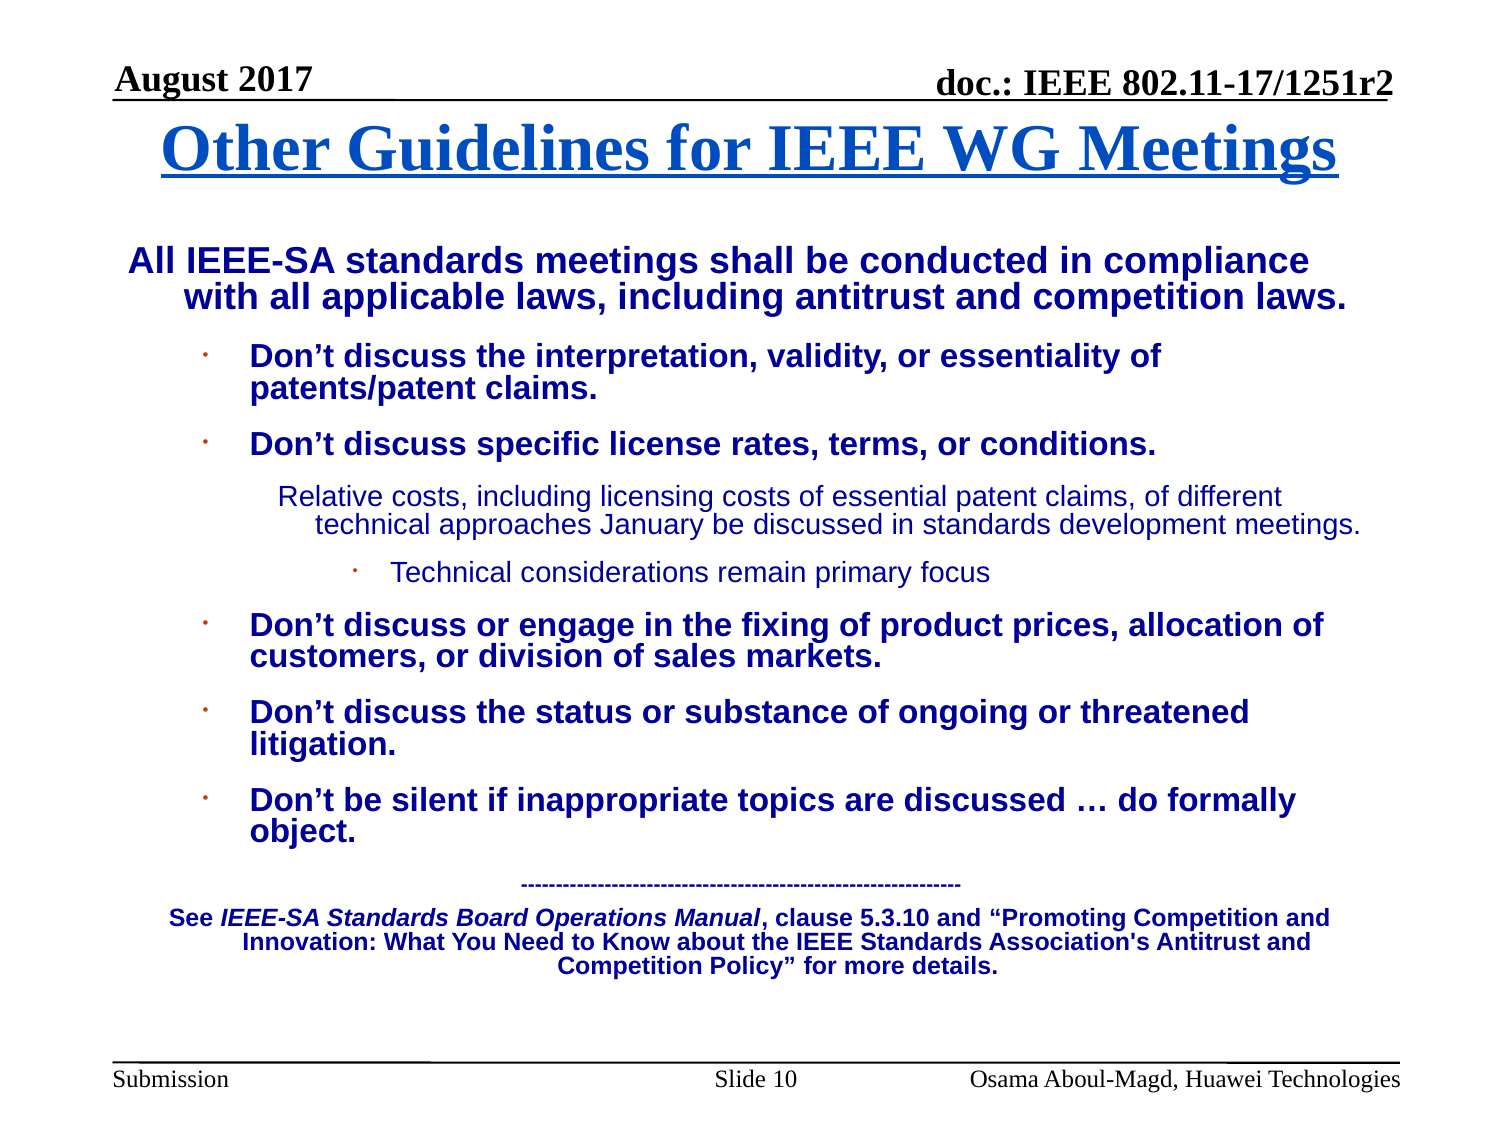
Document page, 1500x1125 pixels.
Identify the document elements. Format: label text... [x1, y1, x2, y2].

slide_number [114, 54, 423, 100]
title Other Guidelines for IEEE WG Meetings [112, 112, 1388, 176]
slide_number Slide 10 [712, 1061, 800, 1123]
footer Osama Aboul-Magd, Huawei Technologies [878, 1061, 1402, 1093]
list All IEEE-SA standards meetings shall be conducted in compliance with all applicable laws, including antitrust and competition laws. Don’t discuss the interpretation, validity, or essentiality of patents/patent claims. Don’t discuss specific license rates, terms, or conditions. Relative costs, including licensing costs of essential patent claims, of different technical approaches January be discussed in standards development meetings. Technical considerations remain primary focus Don’t discuss or engage in the fixing of product prices, allocation of customers, or division of sales markets. Don’t discuss the status or substance of ongoing or threatened litigation. Don’t be silent if inappropriate topics are discussed … do formally object. --------------------------------------------------------------- See IEEE-SA Standards Board Operations Manual, clause 5.3.10 and “Promoting Competition and Innovation: What You Need to Know about the IEEE Standards Association's Antitrust and Competition Policy” for more details. [112, 237, 1388, 913]
